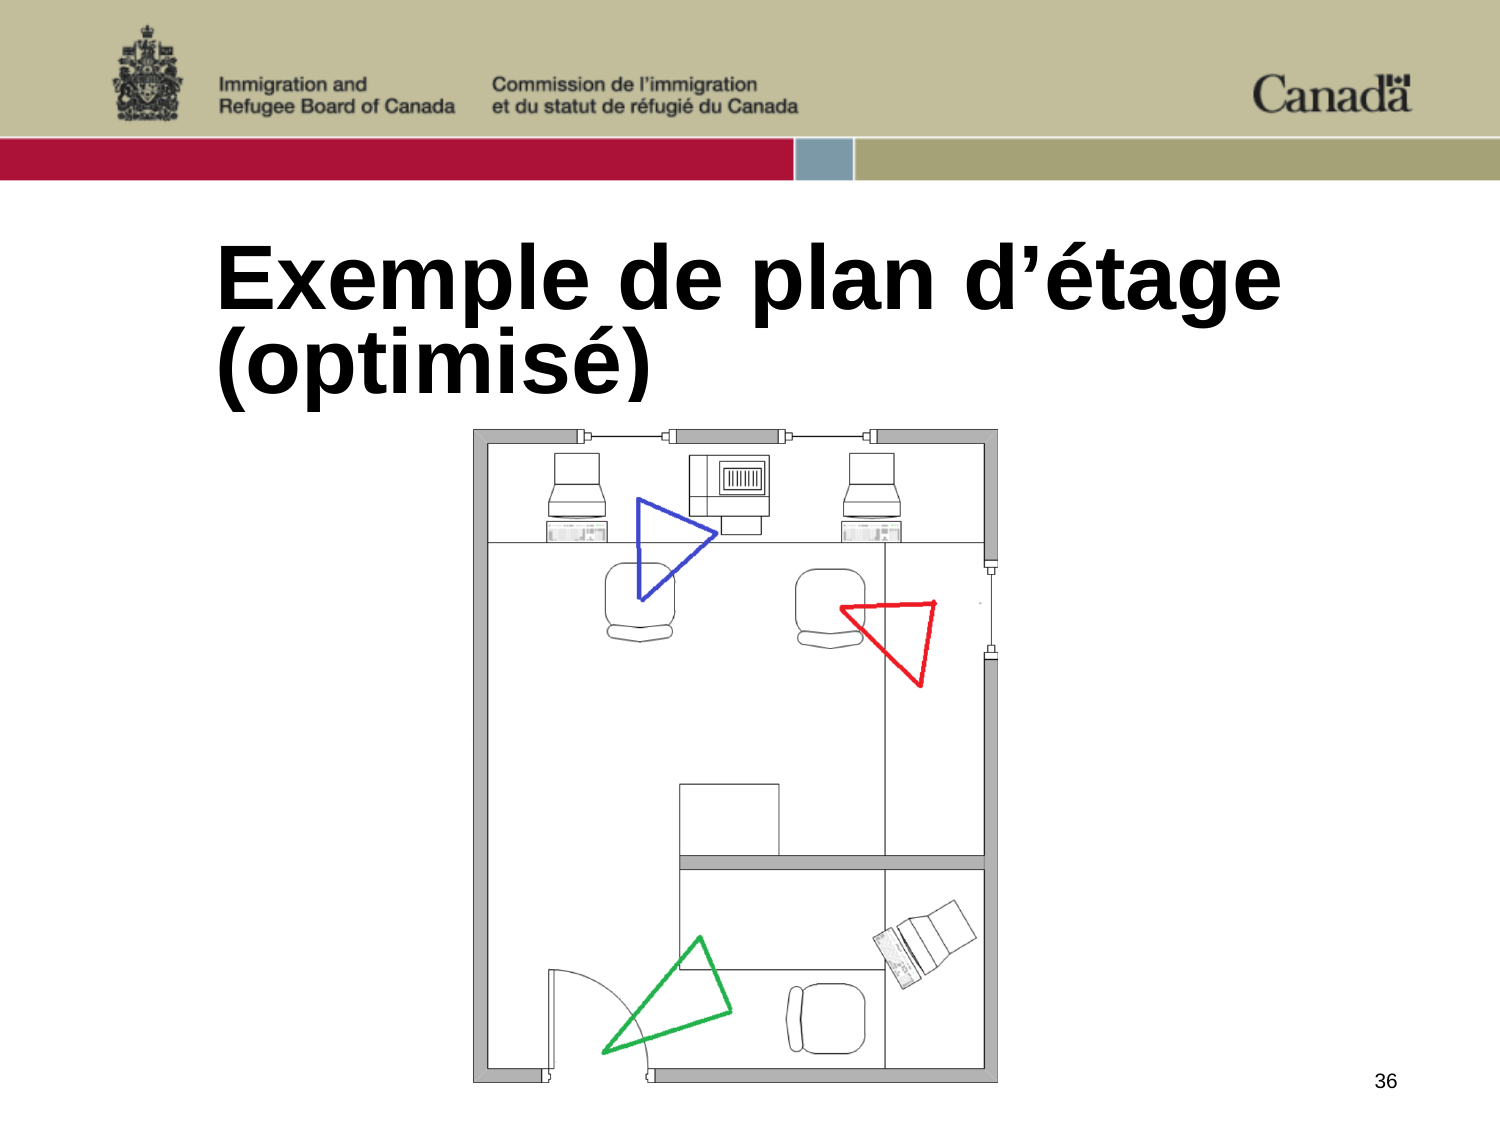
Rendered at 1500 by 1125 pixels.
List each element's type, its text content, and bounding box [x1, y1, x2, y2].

picture [0, 0, 1500, 1125]
slide_number 36 [1099, 1024, 1413, 1101]
title Exemple de plan d’étage (optimisé) [200, 237, 1413, 425]
